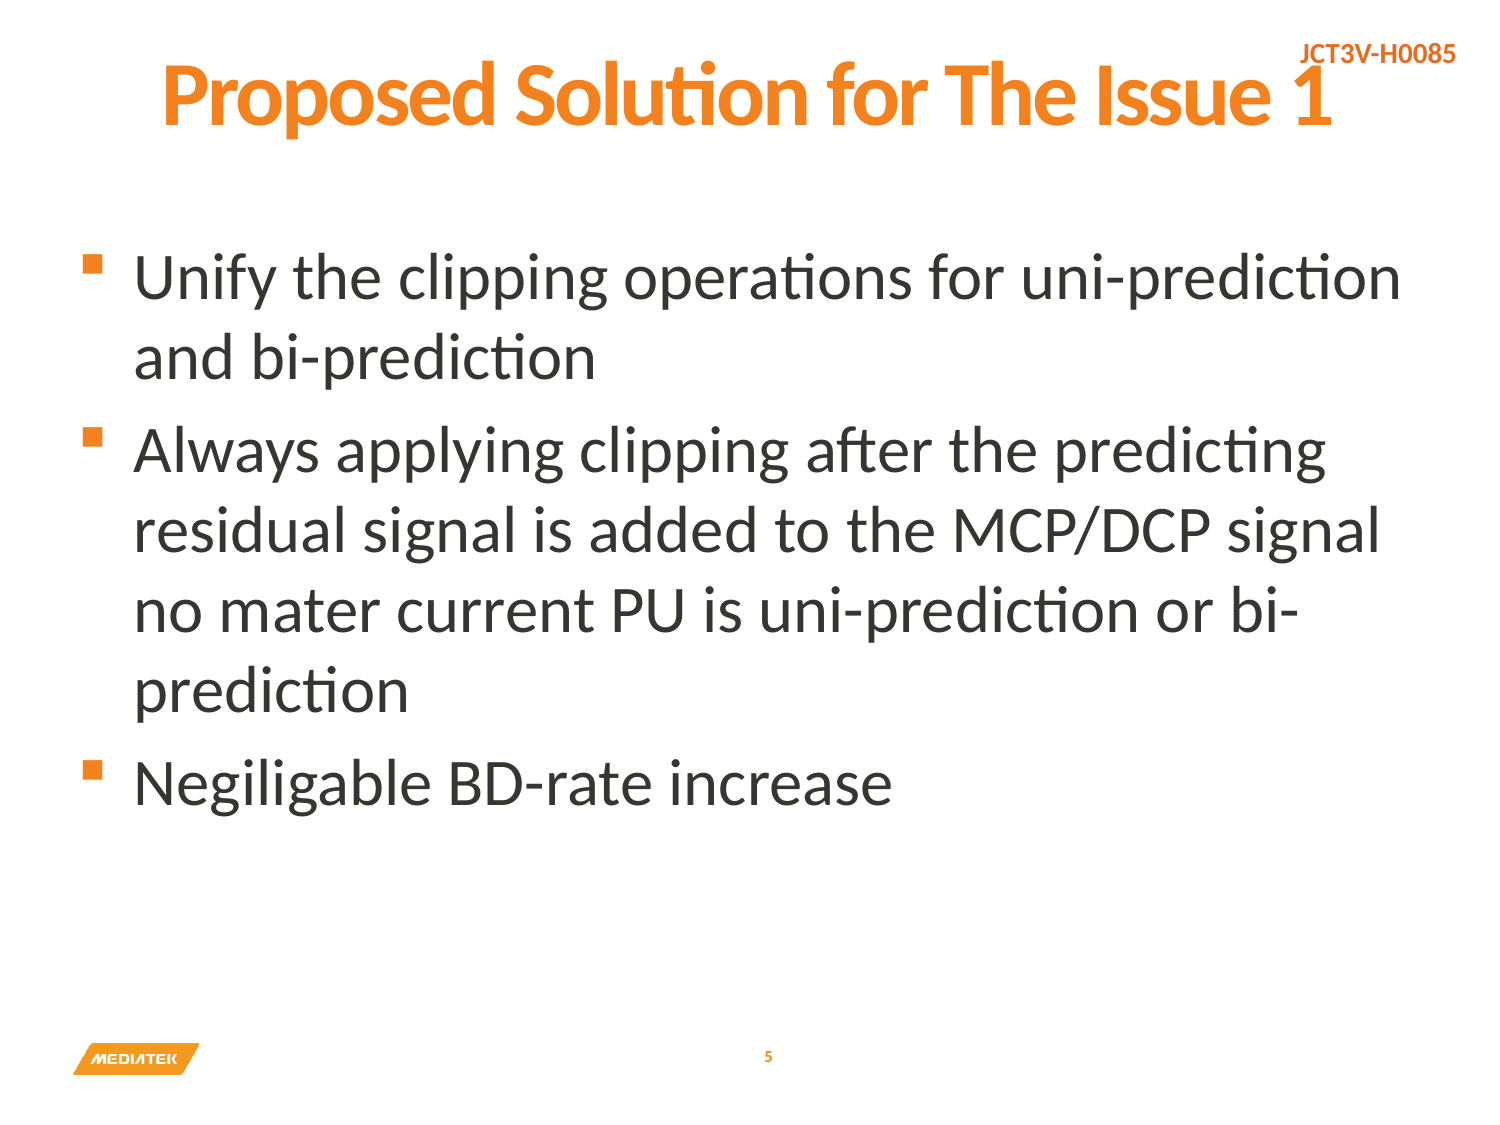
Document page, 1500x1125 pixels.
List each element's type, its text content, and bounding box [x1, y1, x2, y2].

title Proposed Solution for The Issue 1 [87, 47, 1410, 200]
picture [73, 1050, 199, 1075]
slide_number 5 [711, 1022, 788, 1089]
list Unify the clipping operations for uni-prediction and bi-prediction Always applying clipping after the predicting residual signal is added to the MCP/DCP signal no mater current PU is uni-prediction or bi-prediction Negiligable BD-rate increase [62, 224, 1424, 1050]
